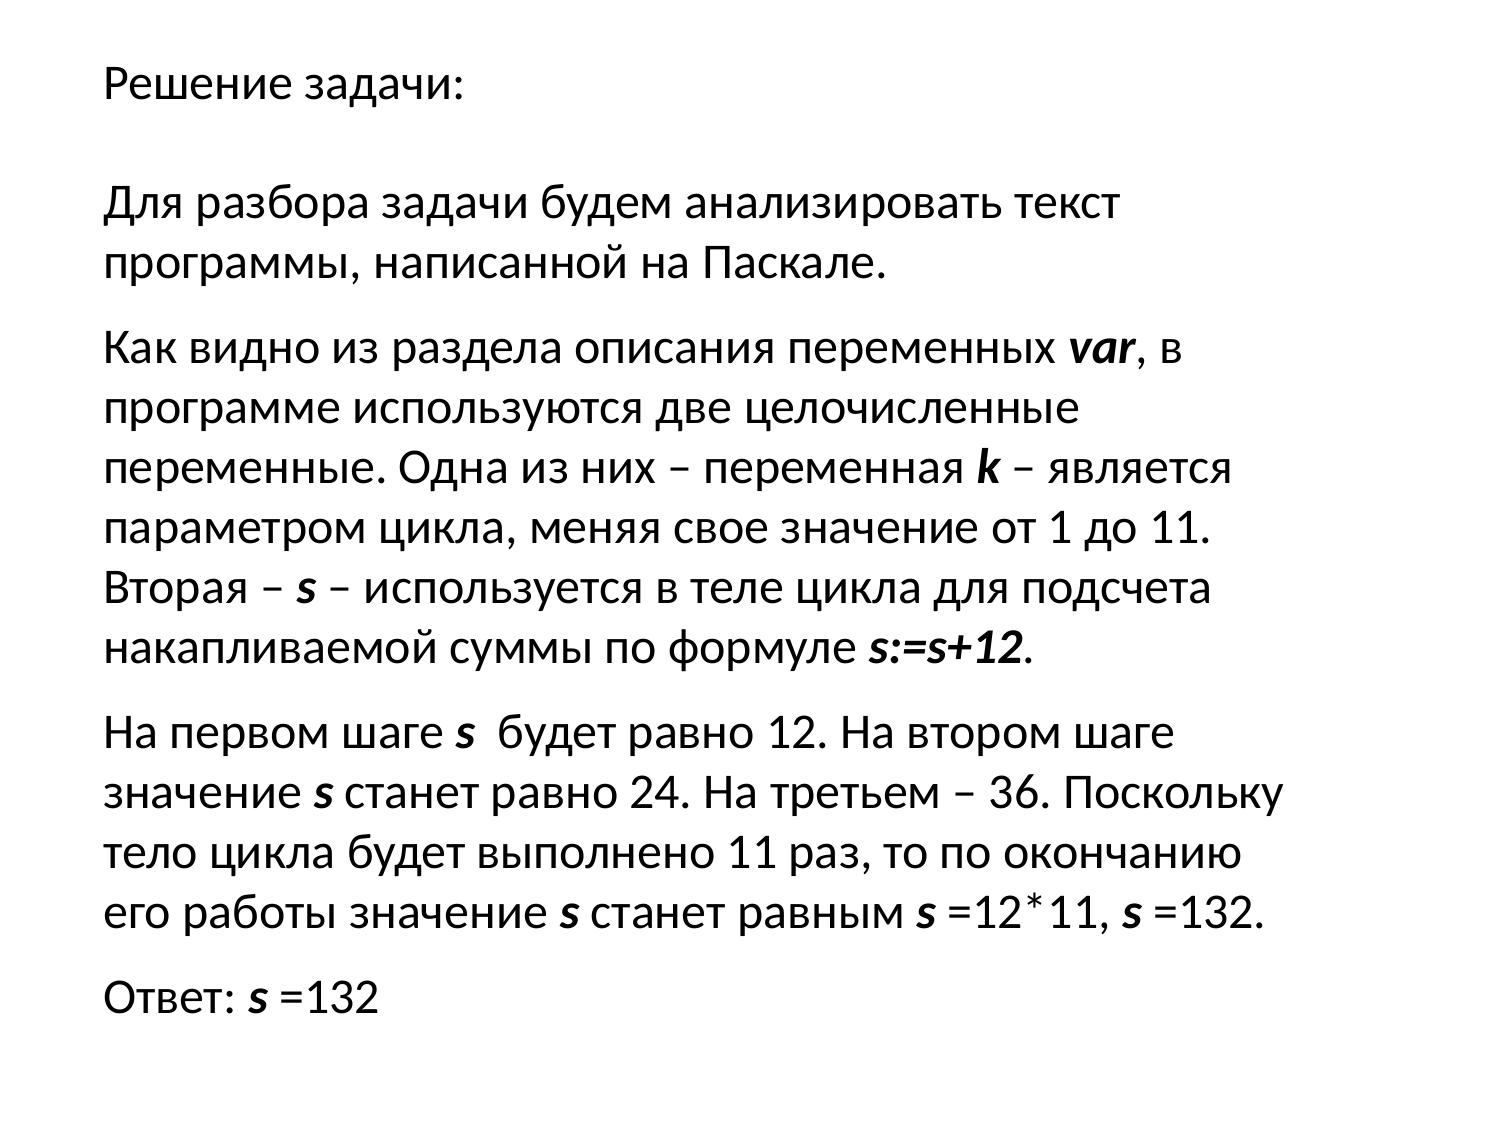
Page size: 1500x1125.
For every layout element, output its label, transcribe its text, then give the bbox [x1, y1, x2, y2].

text_box Решение задачи: [88, 42, 538, 118]
text_box Для разбора задачи будем анализировать текст программы, написанной на Паскале. Как видно из раздела описания переменных var, в программе используются две целочисленные переменные. Одна из них – переменная k – является параметром цикла, меняя свое значение от 1 до 11. Вторая – s – используется в теле цикла для подсчета накапливаемой суммы по формуле s:=s+12. На первом шаге s будет равно 12. На втором шаге значение s станет равно 24. На третьем –­ 36. Поскольку тело цикла будет выполнено 11 раз, то по окончанию его работы значение s станет равным s =12*11, s =132. Ответ: s =132 [88, 160, 1329, 1031]
